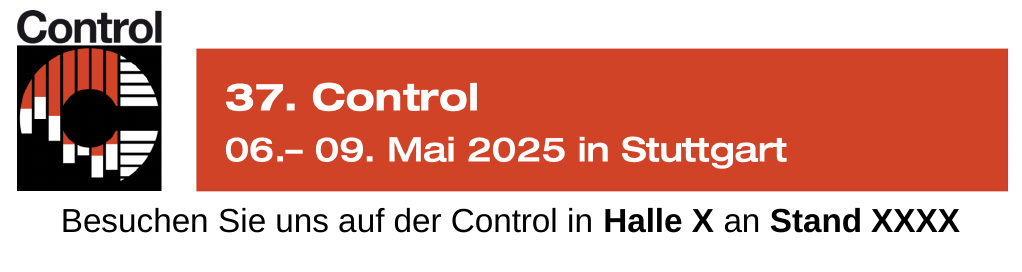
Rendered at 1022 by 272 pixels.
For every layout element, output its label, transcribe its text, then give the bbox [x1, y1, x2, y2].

picture [0, 7, 1022, 203]
text_box Besuchen Sie uns auf der Control in Halle X an Stand XXXX [0, 203, 1022, 247]
